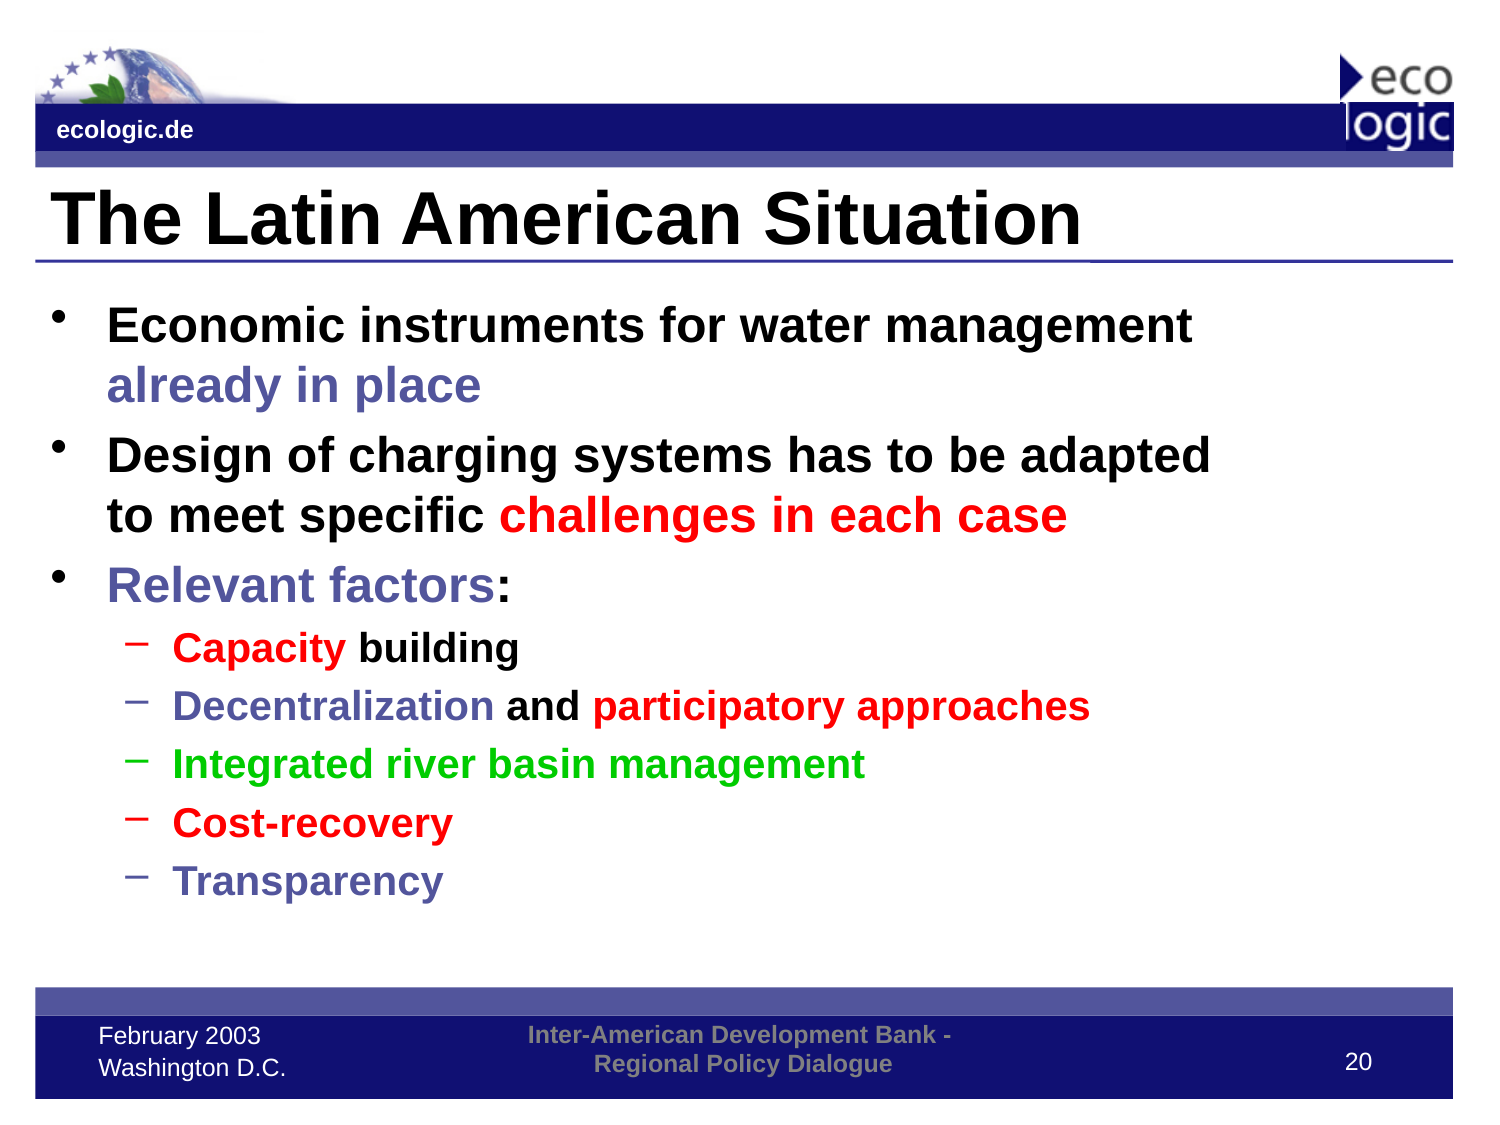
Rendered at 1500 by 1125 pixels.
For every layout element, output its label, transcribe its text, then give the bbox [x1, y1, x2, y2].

picture [35, 30, 296, 103]
title The Latin American Situation [34, 173, 1454, 256]
list Economic instruments for water management already in place Design of charging systems has to be adapted to meet specific challenges in each case Relevant factors: Capacity building Decentralization and participatory approaches Integrated river basin management Cost-recovery Transparency [35, 284, 1454, 951]
slide_number 20 [1208, 1037, 1388, 1087]
picture [1340, 52, 1454, 151]
